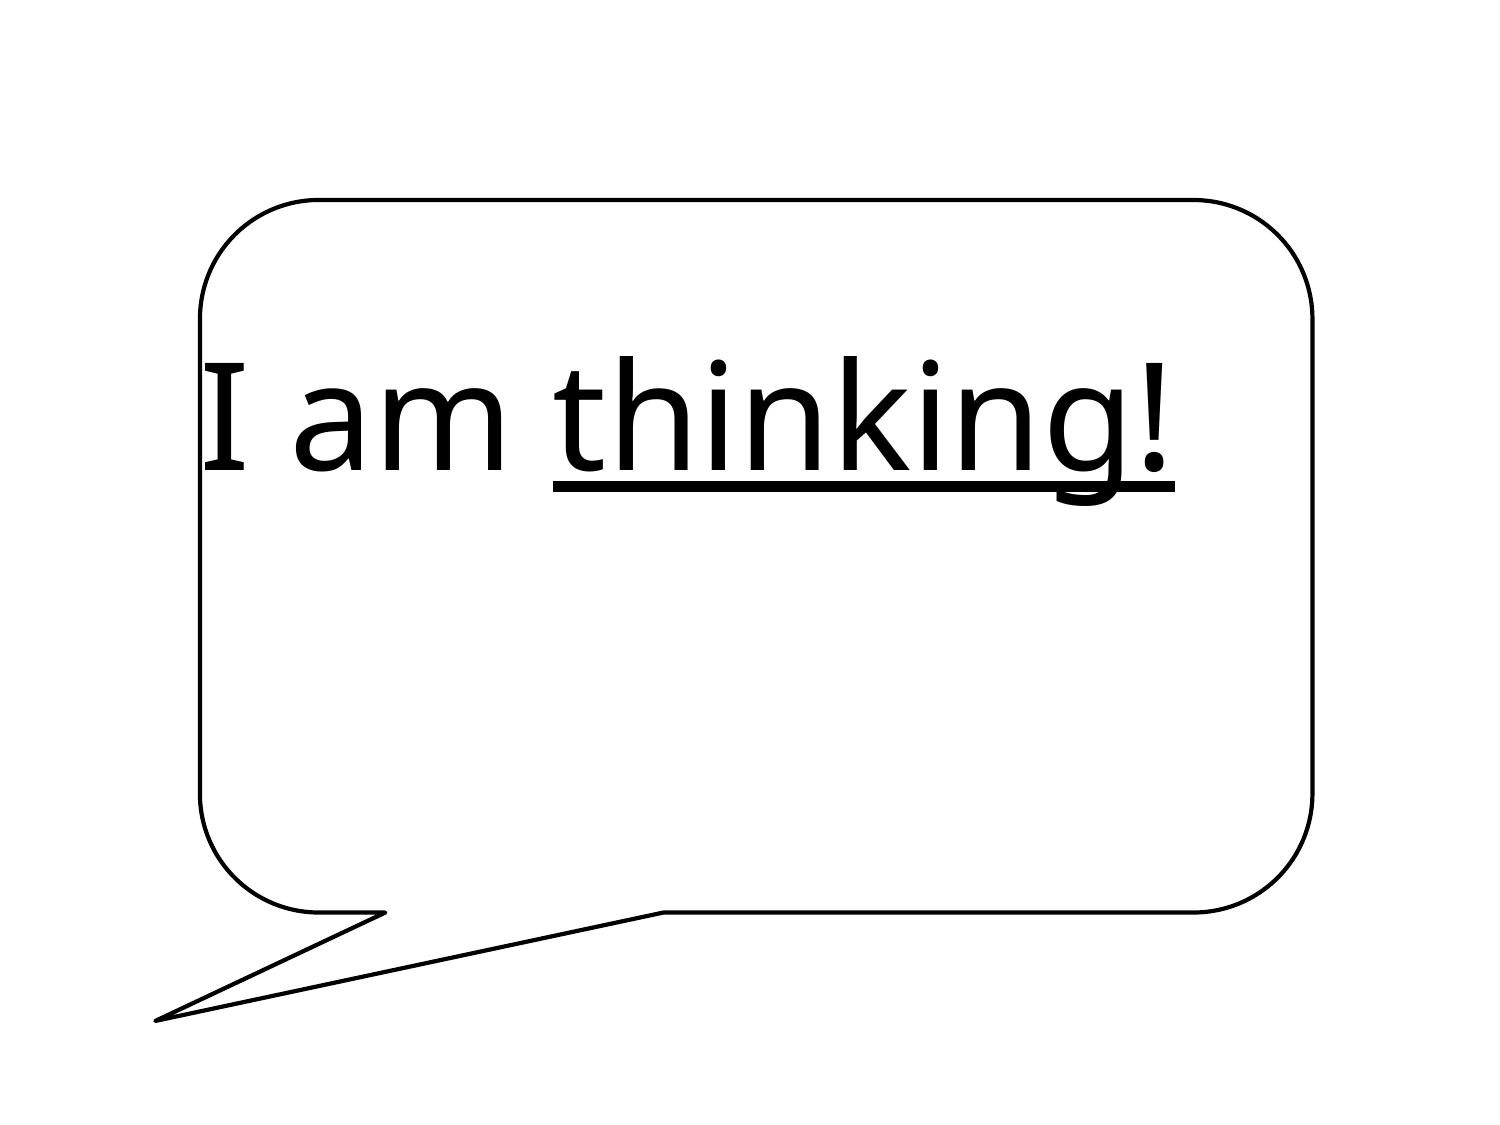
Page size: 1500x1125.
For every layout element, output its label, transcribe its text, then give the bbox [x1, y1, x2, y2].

list I am thinking! [137, 312, 1238, 588]
text_box [153, 197, 1315, 1023]
